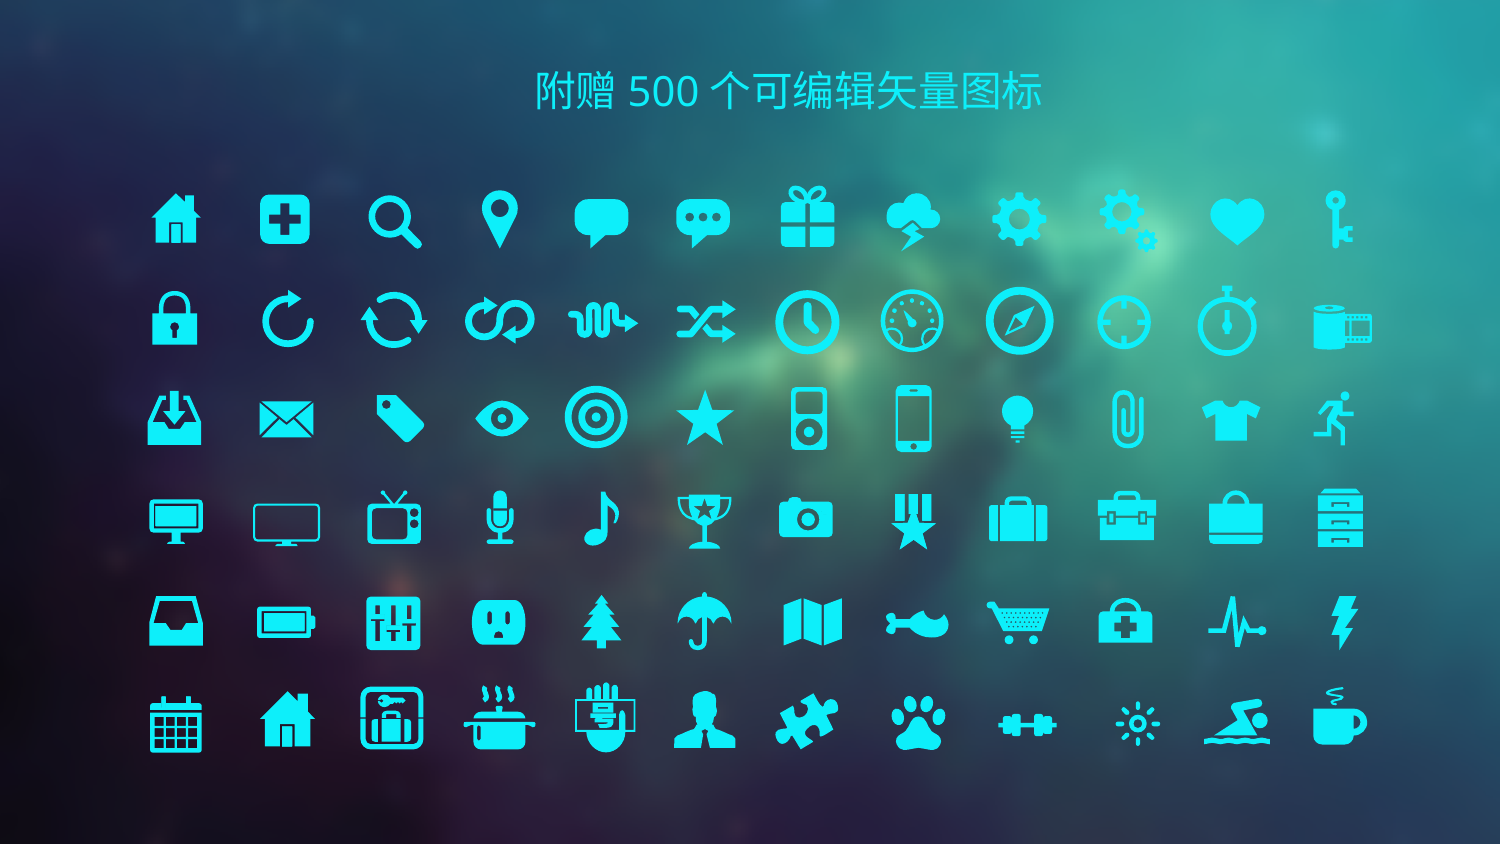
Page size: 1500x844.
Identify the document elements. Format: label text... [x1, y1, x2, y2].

text_box 附赠500个可编辑矢量图标 [456, 57, 1122, 123]
picture [0, 0, 1500, 844]
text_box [147, 185, 1372, 753]
